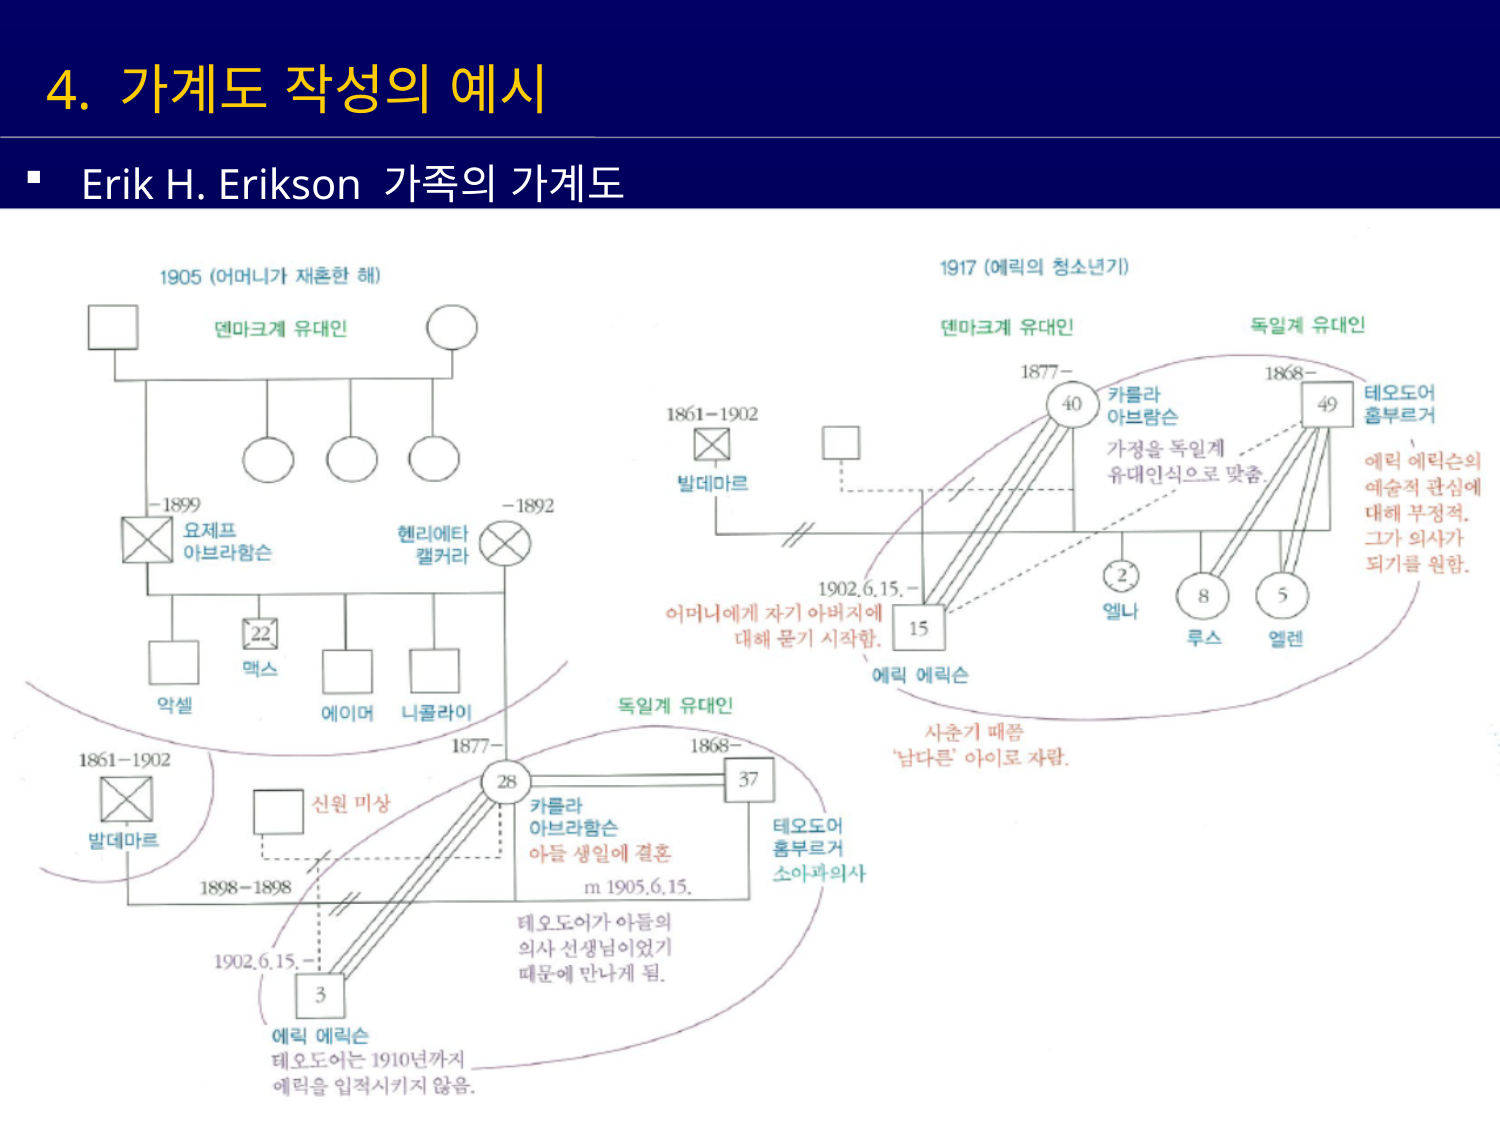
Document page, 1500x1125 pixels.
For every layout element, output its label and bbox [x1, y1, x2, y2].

text_box [0, 0, 1500, 1125]
